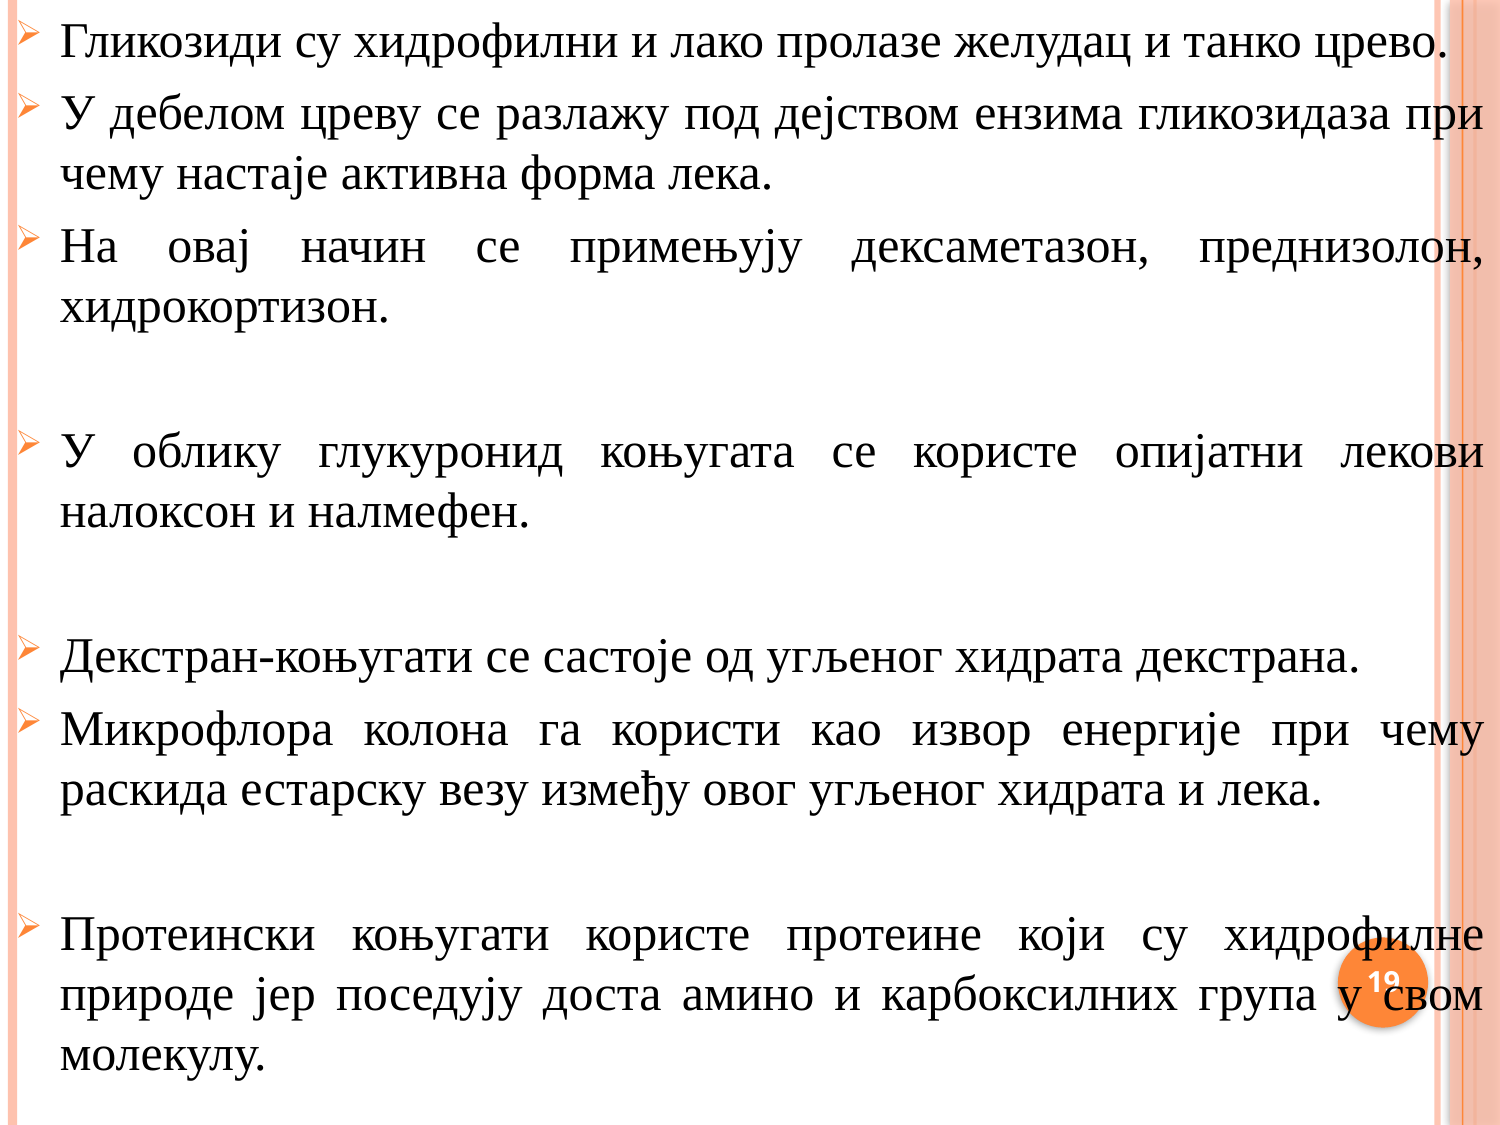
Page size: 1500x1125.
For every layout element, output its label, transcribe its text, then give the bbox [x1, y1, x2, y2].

list Гликозиди су хидрофилни и лако пролазе желудац и танко црево. У дебелом цреву се разлажу под дејством ензима гликозидаза при чему настаје активна форма лека. На овај начин се примењују дексаметазон, преднизолон, хидрокортизон. У облику глукуронид коњугата се користе опијатни лекови налоксон и налмефен. Декстран-коњугати се састоје од угљеног хидрата декстрана. Микрофлора колона га користи као извор енергије при чему раскида естарску везу између овог угљеног хидрата и лека. Протеински коњугати користе протеине који су хидрофилне природе јер поседују доста амино и карбоксилних група у свом молекулу. [0, 0, 1500, 1125]
